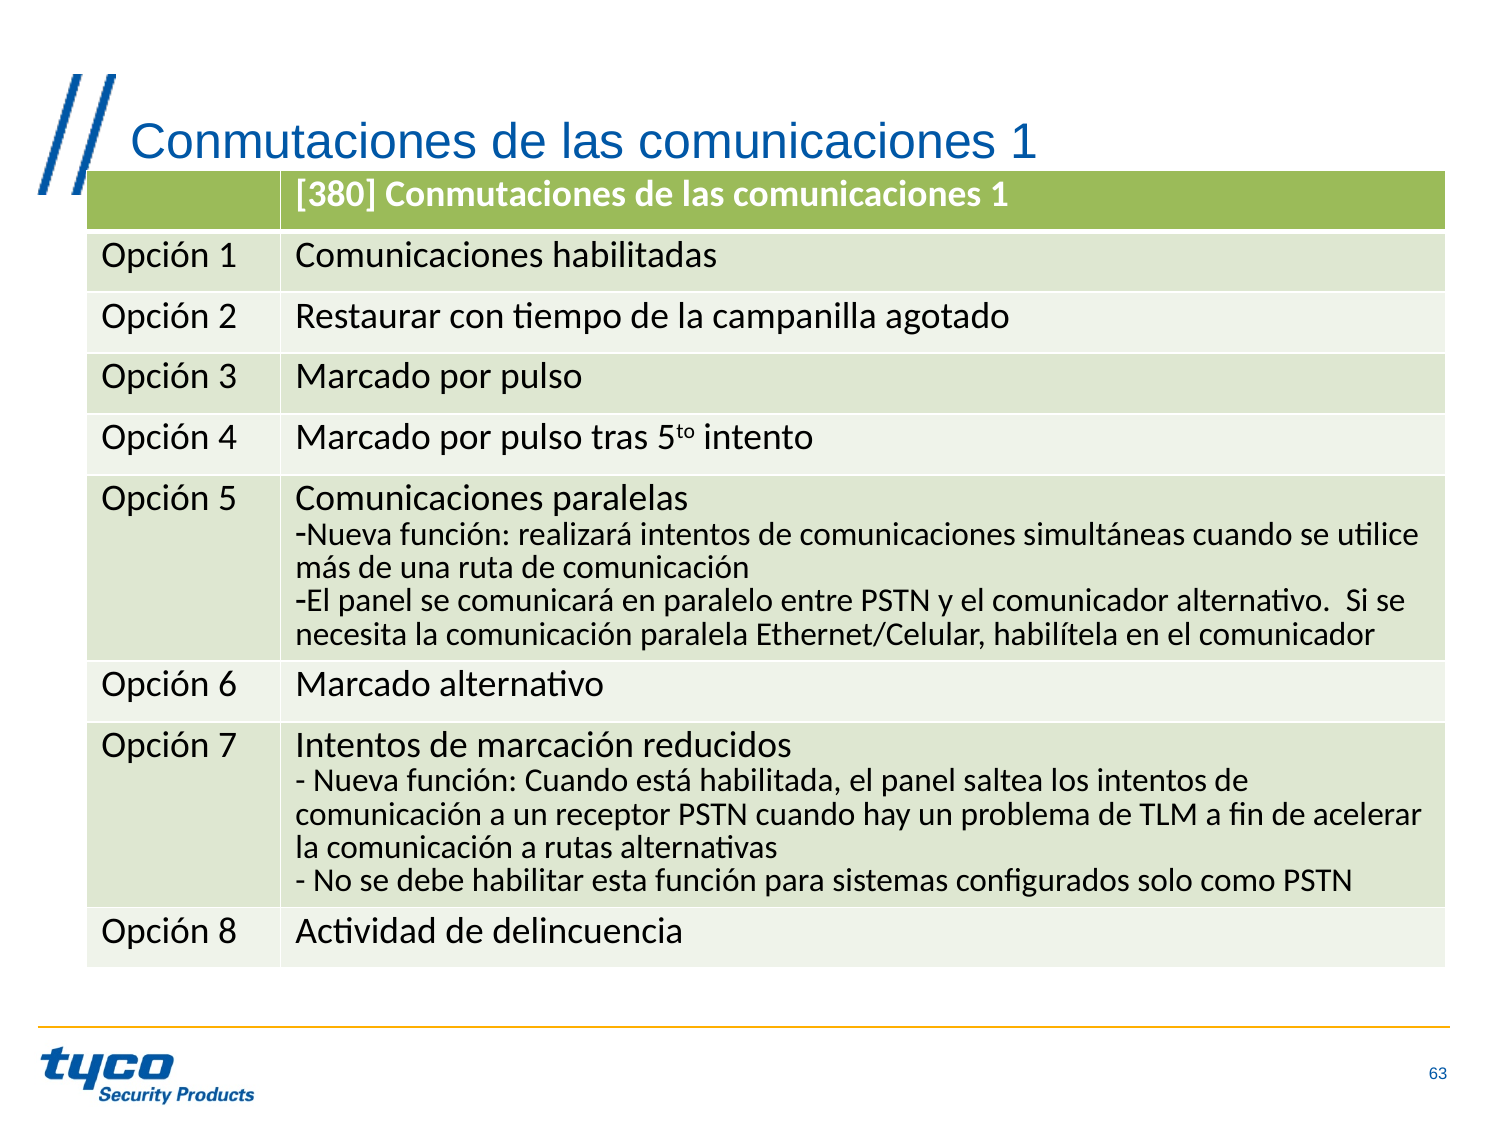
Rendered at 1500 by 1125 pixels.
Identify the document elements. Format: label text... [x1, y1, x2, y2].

table_header [87, 171, 280, 229]
table_cell Opción 7 [87, 723, 280, 907]
table_cell Opción 3 [87, 354, 280, 413]
table_header [380] Conmutaciones de las comunicaciones 1 [281, 171, 1445, 229]
picture [34, 1040, 260, 1107]
slide_number 63 [1387, 1042, 1463, 1103]
table_cell Marcado por pulso [281, 354, 1445, 413]
title Conmutaciones de las comunicaciones 1 [115, 44, 1426, 170]
table_cell Actividad de delincuencia [281, 908, 1445, 967]
table_cell Opción 4 [87, 415, 280, 474]
picture [37, 74, 115, 195]
table_cell Marcado por pulso tras 5to intento [281, 415, 1445, 474]
table_cell Opción 2 [87, 293, 280, 352]
table_cell Opción 5 [87, 476, 280, 660]
table_cell Marcado alternativo [281, 662, 1445, 721]
table_cell Restaurar con tiempo de la campanilla agotado [281, 293, 1445, 352]
table_cell Intentos de marcación reducidos - Nueva función: Cuando está habilitada, el panel saltea los intentos de comunicación a un receptor PSTN cuando hay un problema de TLM a fin de acelerar la comunicación a rutas alternativas - No se debe habilitar esta función para sistemas configurados solo como PSTN [281, 723, 1445, 907]
table_cell Comunicaciones paralelas Nueva función: realizará intentos de comunicaciones simultáneas cuando se utilice más de una ruta de comunicación El panel se comunicará en paralelo entre PSTN y el comunicador alternativo. Si se necesita la comunicación paralela Ethernet/Celular, habilítela en el comunicador [281, 476, 1445, 660]
table_cell Opción 8 [87, 908, 280, 967]
table_cell Comunicaciones habilitadas [281, 234, 1445, 291]
table_cell Opción 1 [87, 234, 280, 291]
text_box [97, 1061, 228, 1091]
table_cell Opción 6 [87, 662, 280, 721]
